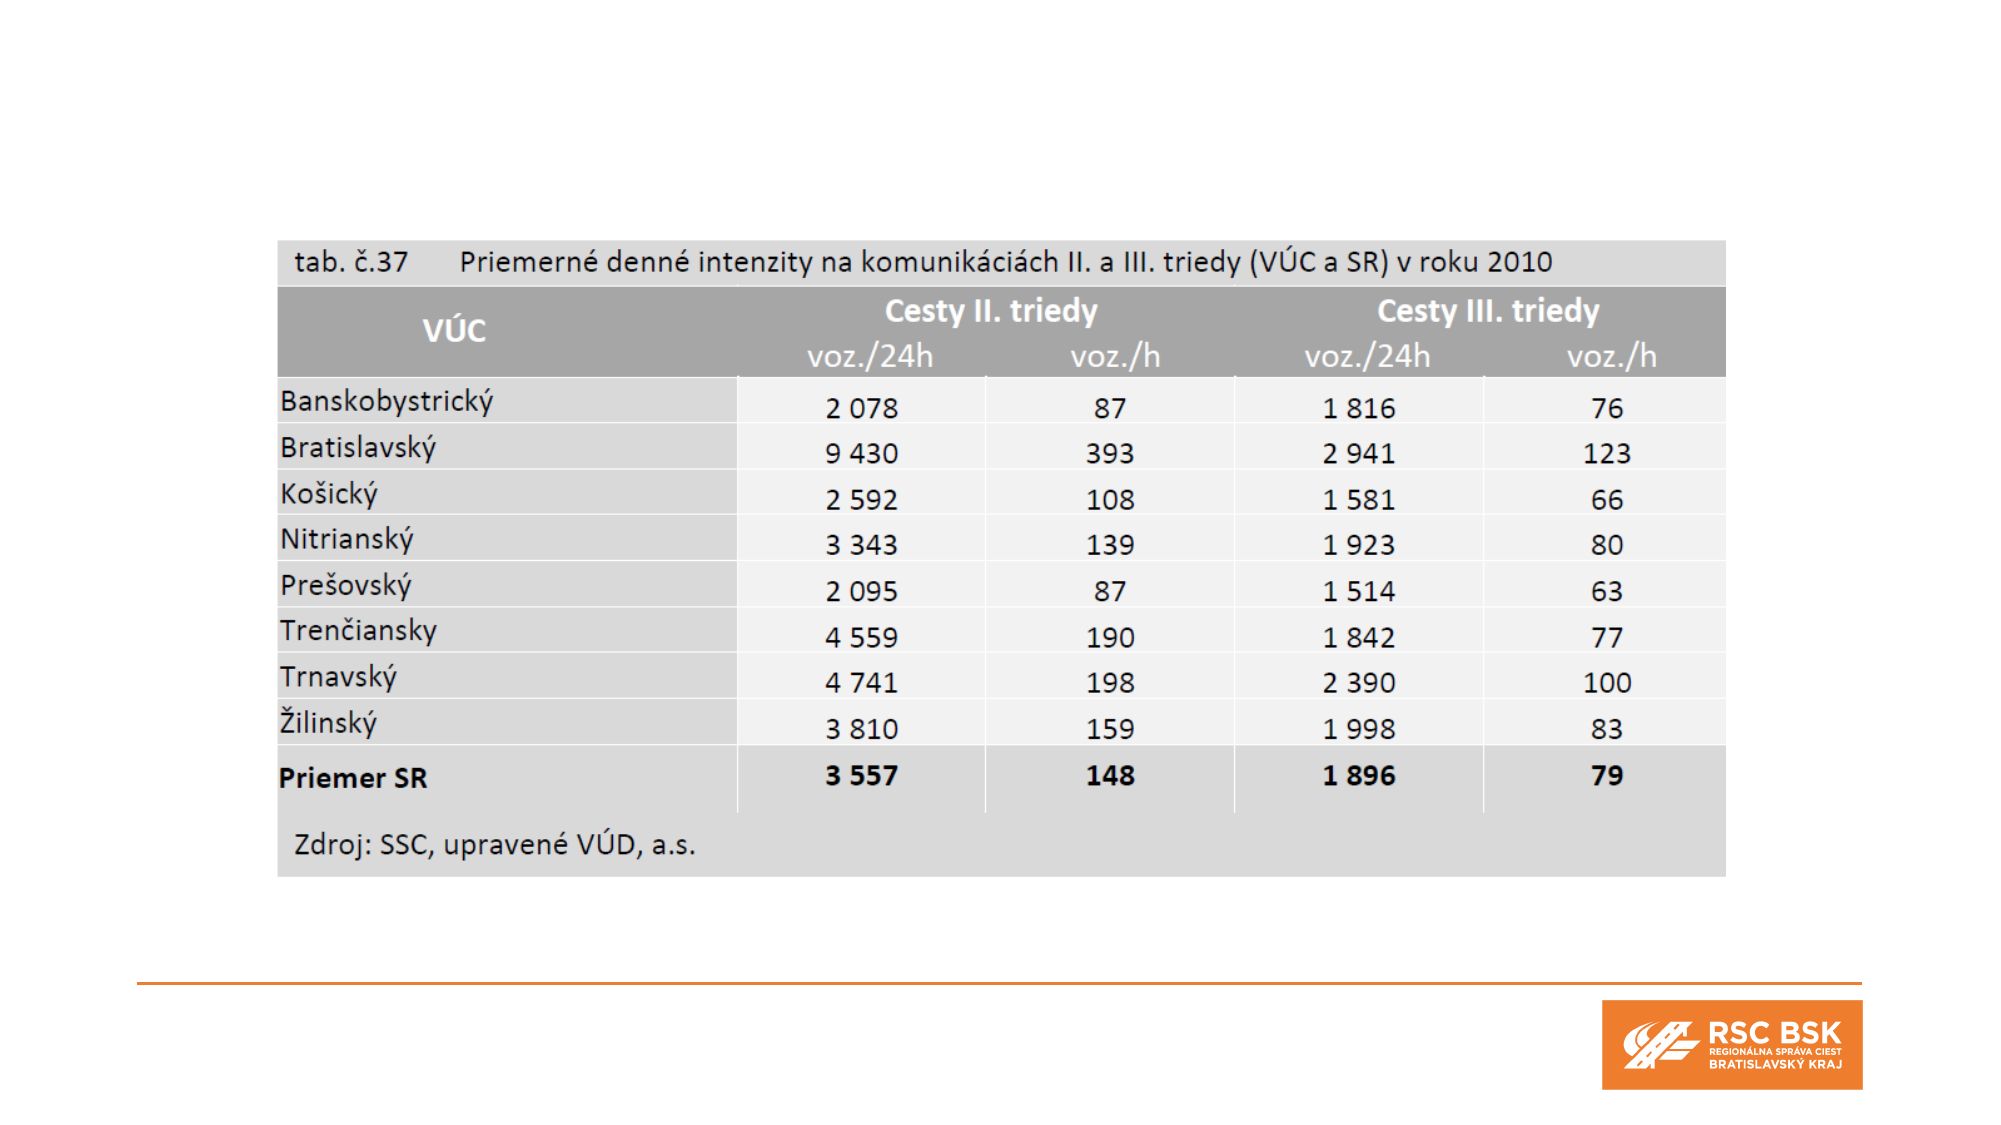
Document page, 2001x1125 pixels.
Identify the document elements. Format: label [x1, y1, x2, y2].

list [1602, 1000, 1863, 1091]
picture [274, 238, 1726, 887]
